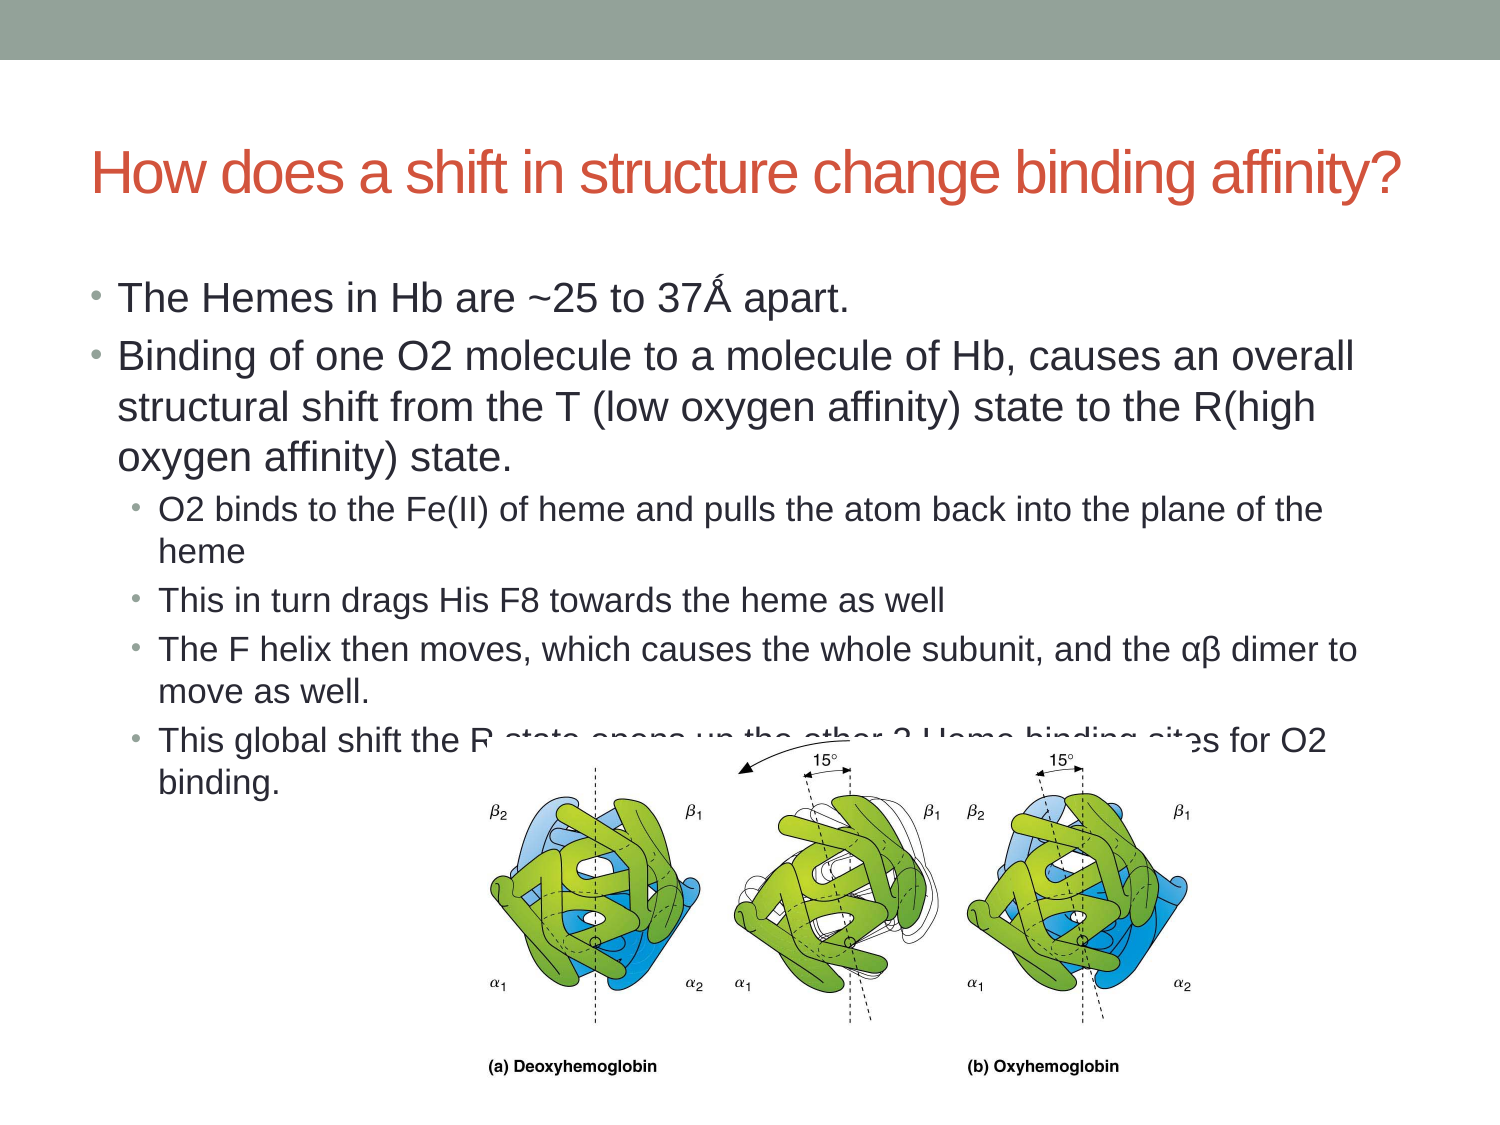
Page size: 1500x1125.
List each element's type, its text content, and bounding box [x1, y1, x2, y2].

picture [487, 737, 1192, 1078]
title How does a shift in structure change binding affinity? [75, 87, 1425, 250]
list The Hemes in Hb are ~25 to 37Ǻ apart. Binding of one O2 molecule to a molecule of Hb, causes an overall structural shift from the T (low oxygen affinity) state to the R(high oxygen affinity) state. O2 binds to the Fe(II) of heme and pulls the atom back into the plane of the heme This in turn drags His F8 towards the heme as well The F helix then moves, which causes the whole subunit, and the αβ dimer to move as well. This global shift the R state opens up the other 3 Heme binding sites for O2 binding. [75, 262, 1425, 813]
